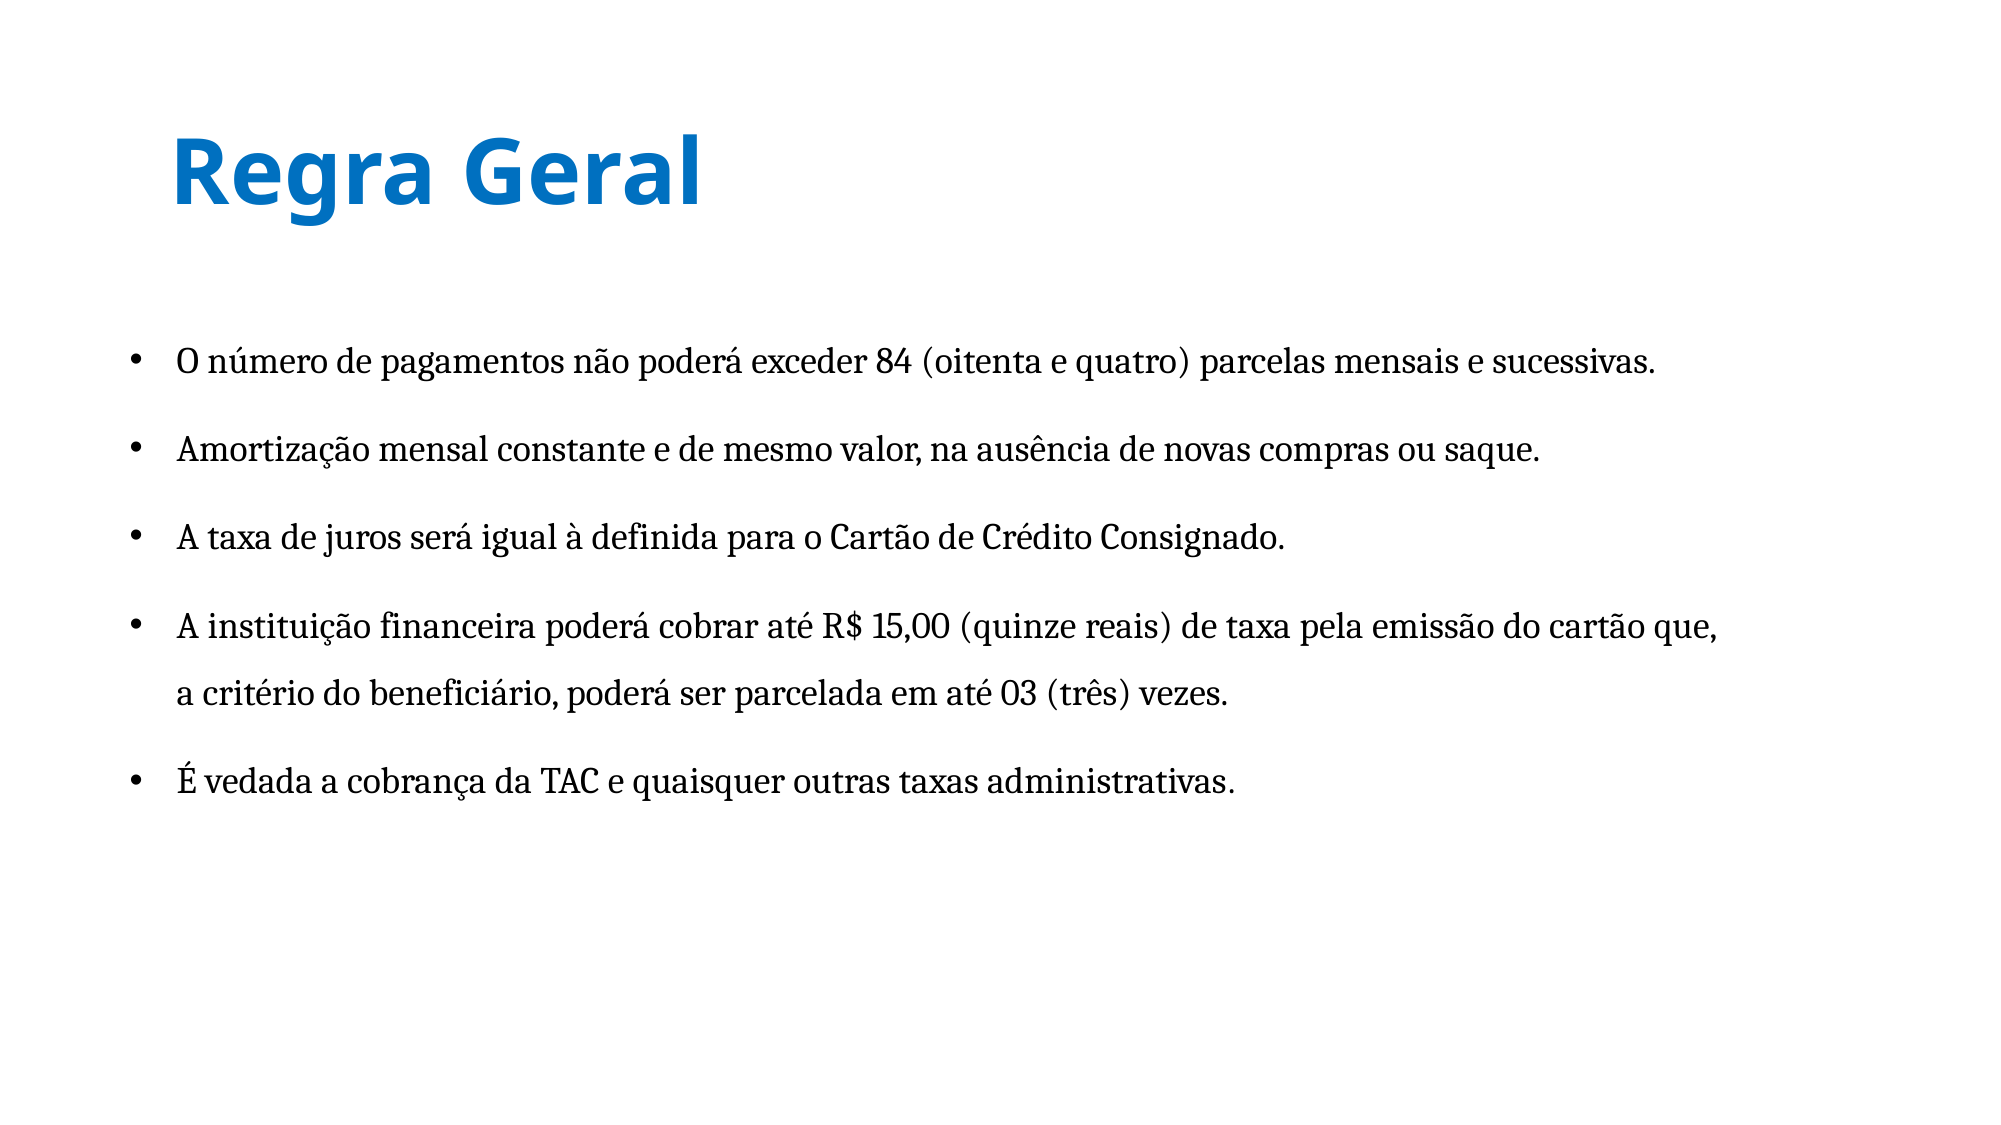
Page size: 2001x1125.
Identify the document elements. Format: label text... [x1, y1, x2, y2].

list O número de pagamentos não poderá exceder 84 (oitenta e quatro) parcelas mensais e sucessivas. Amortização mensal constante e de mesmo valor, na ausência de novas compras ou saque. A taxa de juros será igual à definida para o Cartão de Crédito Consignado. A instituição financeira poderá cobrar até R$ 15,00 (quinze reais) de taxa pela emissão do cartão que, a critério do beneficiário, poderá ser parcelada em até 03 (três) vezes. É vedada a cobrança da TAC e quaisquer outras taxas administrativas. [114, 305, 1734, 939]
text_box Regra Geral [154, 94, 1694, 256]
